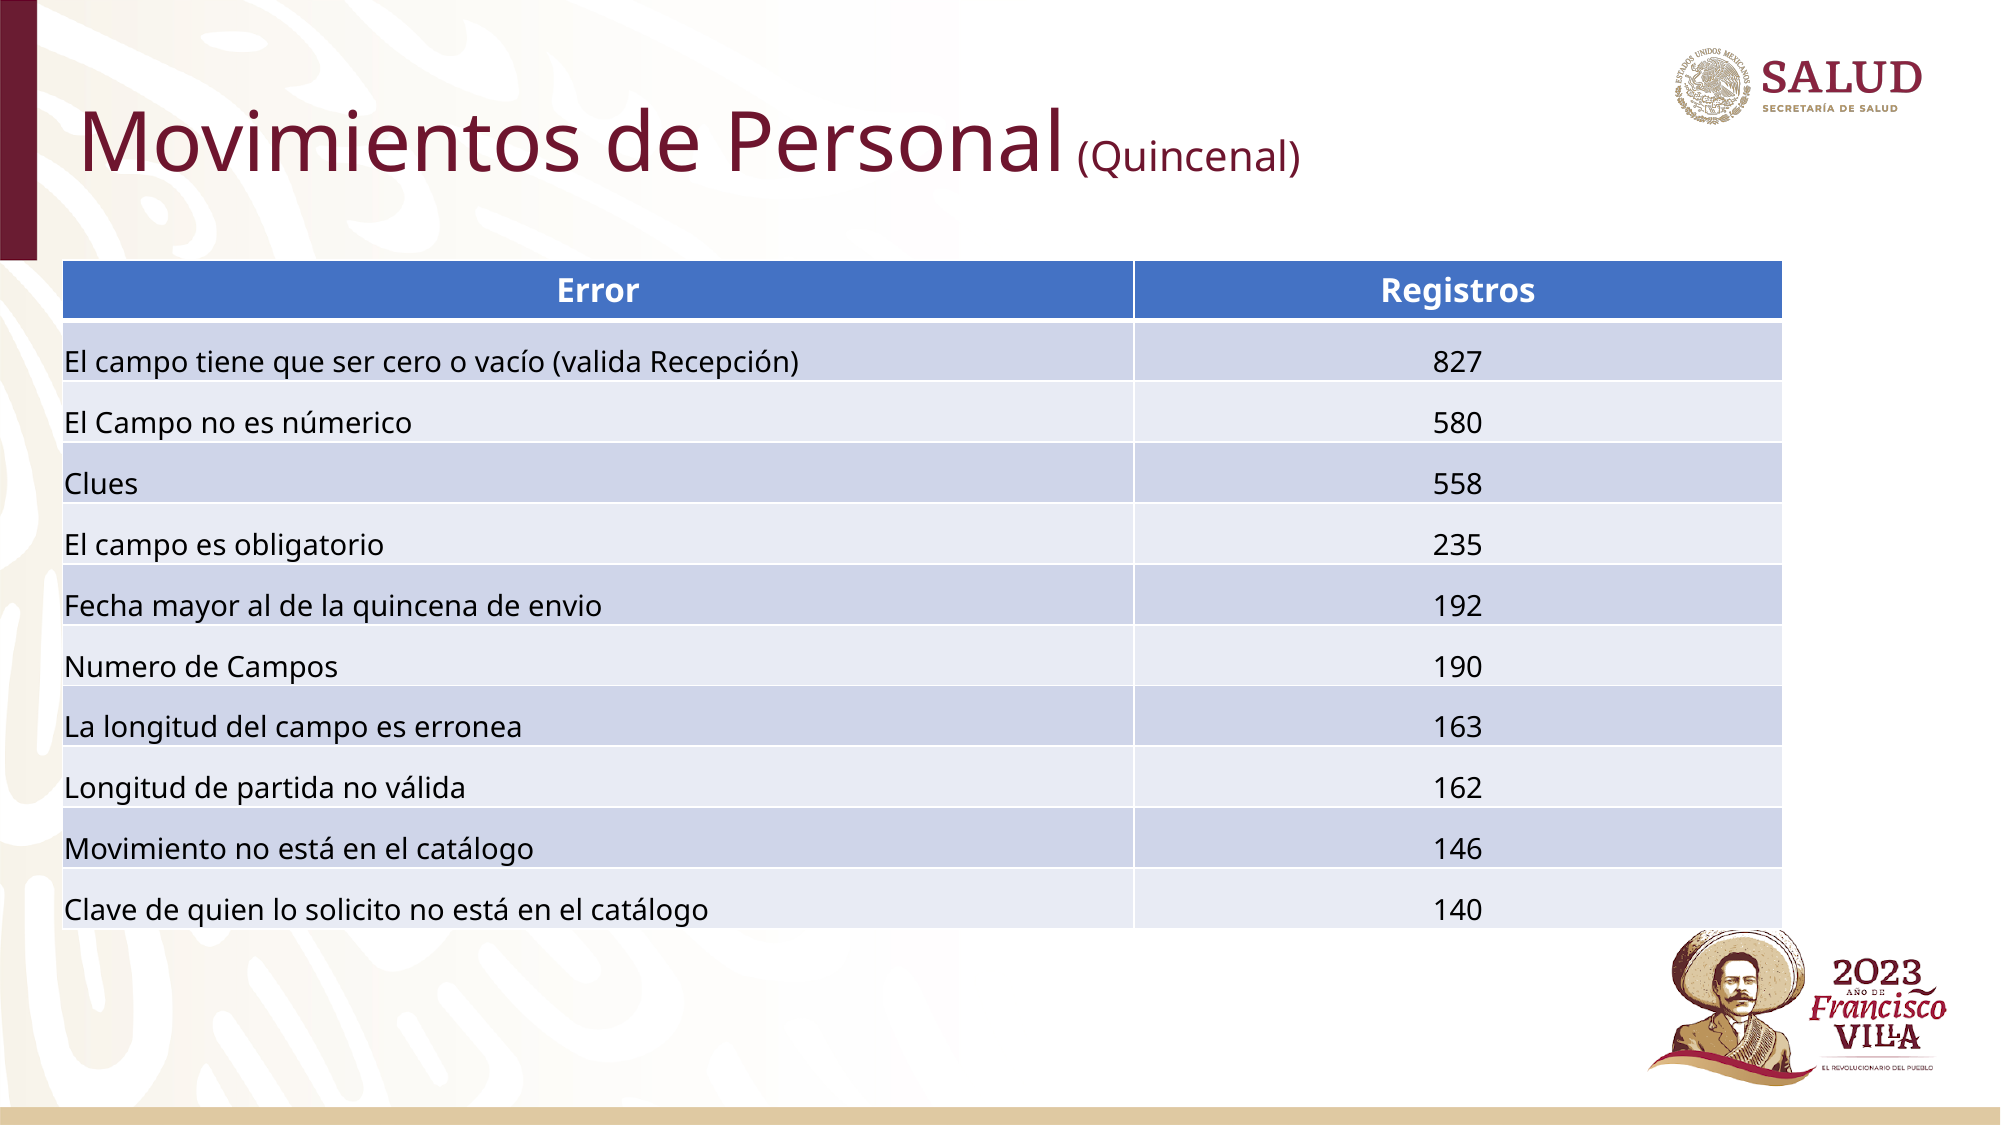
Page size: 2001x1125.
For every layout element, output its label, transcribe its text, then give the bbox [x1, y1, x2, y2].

table_cell Fecha mayor al de la quincena de envio [63, 565, 1133, 624]
table_cell El campo es obligatorio [63, 504, 1133, 563]
table_cell Clave de quien lo solicito no está en el catálogo [63, 869, 1133, 928]
table_cell El campo tiene que ser cero o vacío (valida Recepción) [63, 323, 1133, 380]
table_cell 163 [1135, 686, 1782, 745]
table_cell 162 [1135, 747, 1782, 806]
table_cell Movimiento no está en el catálogo [63, 808, 1133, 867]
table_cell El Campo no es númerico [63, 382, 1133, 441]
title Movimientos de Personal (Quincenal) [62, 92, 1937, 196]
table_cell 558 [1135, 443, 1782, 502]
table_cell 580 [1135, 382, 1782, 441]
table_cell 192 [1135, 565, 1782, 624]
table_cell 190 [1135, 626, 1782, 685]
picture [0, 0, 2001, 1125]
table_header Error [63, 261, 1133, 318]
table_cell Numero de Campos [63, 626, 1133, 685]
table_cell Longitud de partida no válida [63, 747, 1133, 806]
table_cell 827 [1135, 323, 1782, 380]
table_cell Clues [63, 443, 1133, 502]
table_header Registros [1135, 261, 1782, 318]
table_cell 235 [1135, 504, 1782, 563]
table_cell La longitud del campo es erronea [63, 686, 1133, 745]
table_cell 146 [1135, 808, 1782, 867]
table_cell 140 [1135, 869, 1782, 928]
